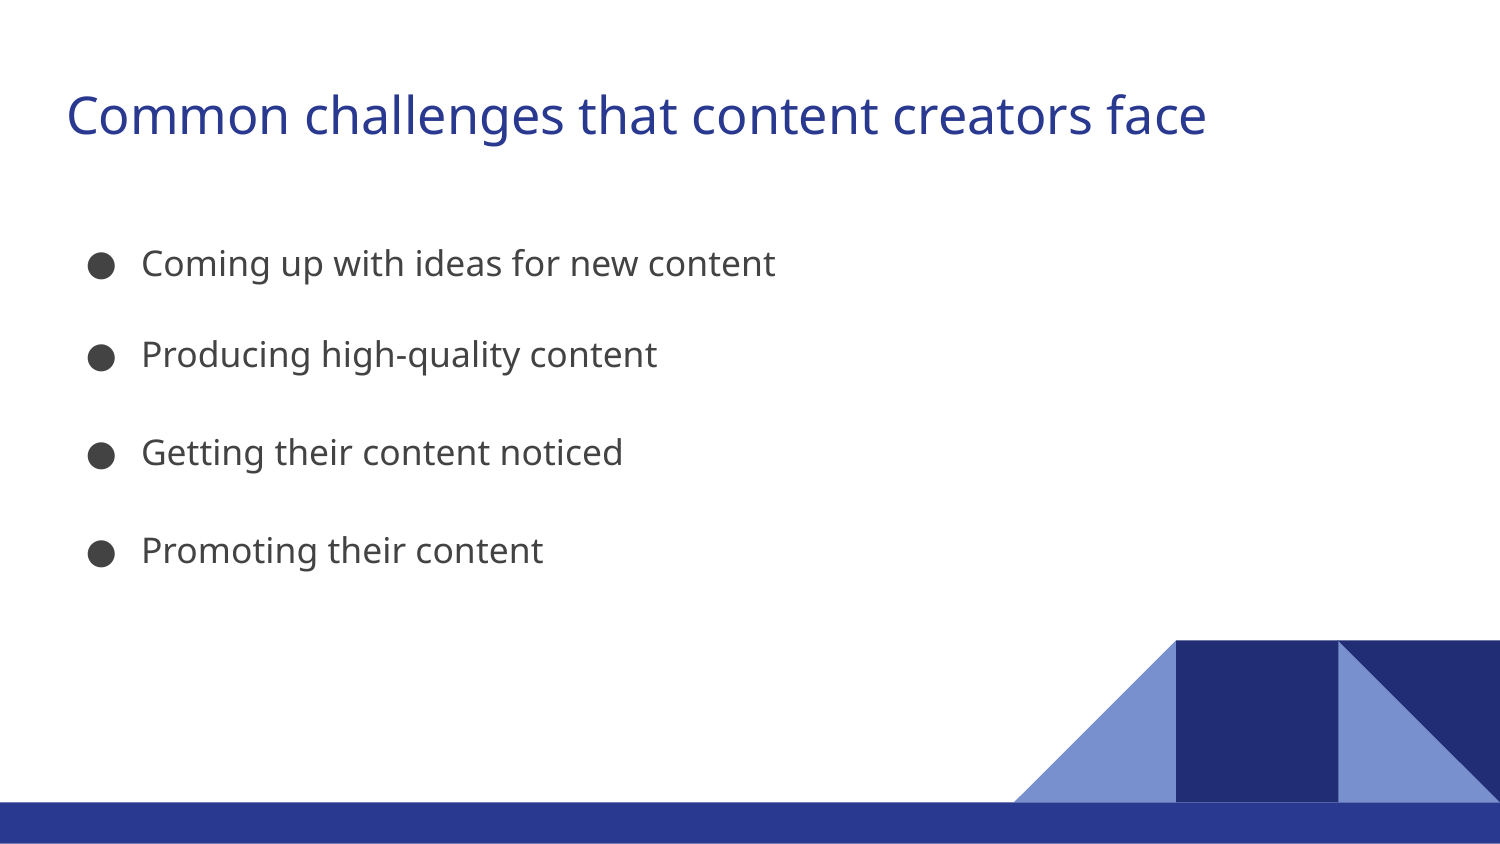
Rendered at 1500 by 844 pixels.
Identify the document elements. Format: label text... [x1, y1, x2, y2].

list Coming up with ideas for new content Producing high-quality content Getting their content noticed Promoting their content [51, 219, 1449, 715]
title Common challenges that content creators face [51, 67, 1449, 208]
